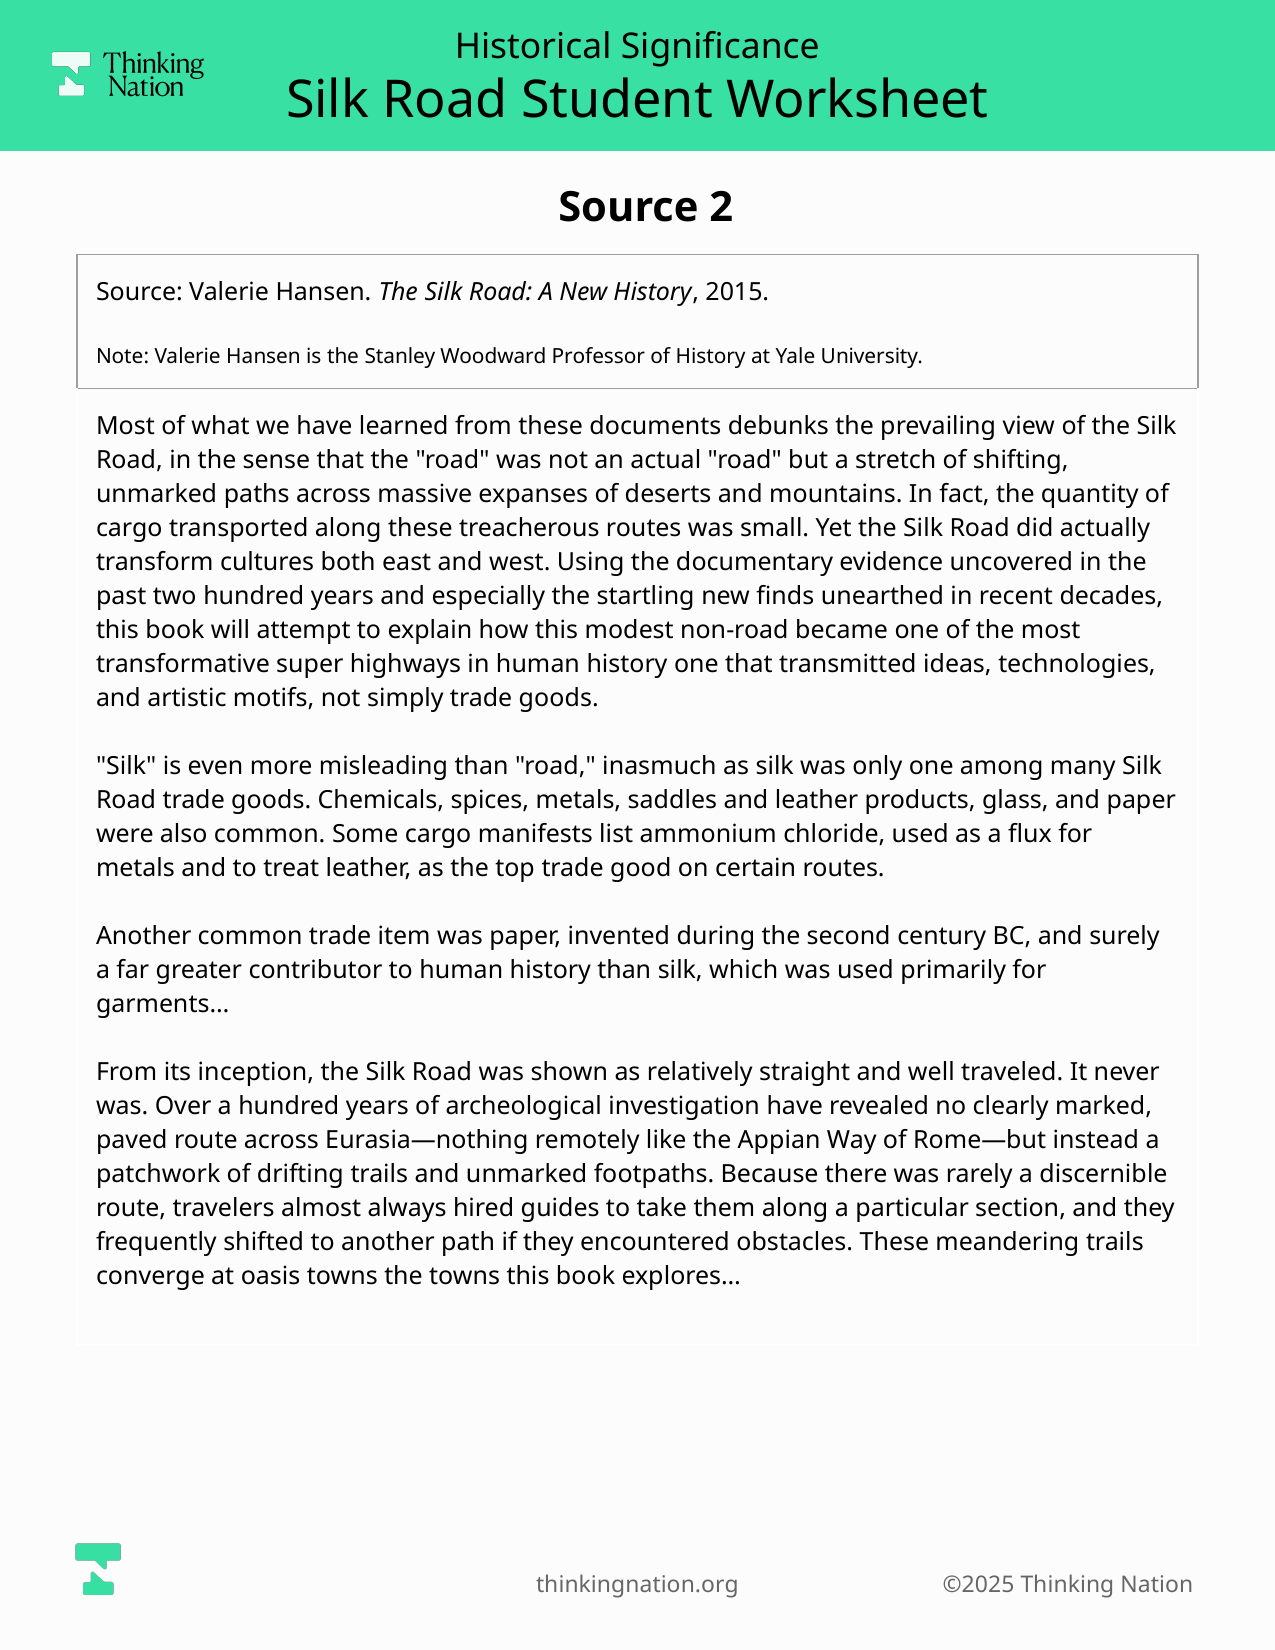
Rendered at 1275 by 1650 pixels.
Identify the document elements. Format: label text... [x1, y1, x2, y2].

text_box ©2025 Thinking Nation [907, 1553, 1210, 1605]
text_box Historical Significance Silk Road Student Worksheet [0, 0, 1275, 151]
text_box thinkingnation.org [486, 1553, 789, 1605]
picture [35, 37, 210, 110]
picture [62, 1533, 134, 1605]
table_cell Most of what we have learned from these documents debunks the prevailing view of the Silk Road, in the sense that the "road" was not an actual "road" but a stretch of shifting, unmarked paths across massive expanses of deserts and mountains. In fact, the quantity of cargo transported along these treacherous routes was small. Yet the Silk Road did actually transform cultures both east and west. Using the documentary evidence uncovered in the past two hundred years and especially the startling new finds unearthed in recent decades, this book will attempt to explain how this modest non-road became one of the most transformative super highways in human history one that transmitted ideas, technologies, and artistic motifs, not simply trade goods. "Silk" is even more misleading than "road," inasmuch as silk was only one among many Silk Road trade goods. Chemicals, spices, metals, saddles and leather products, glass, and paper were also common. Some cargo manifests list ammonium chloride, used as a flux for metals and to treat leather, as the top trade good on certain routes. Another common trade item was paper, invented during the second century BC, and surely a far greater contributor to human history than silk, which was used primarily for garments… From its inception, the Silk Road was shown as relatively straight and well traveled. It never was. Over a hundred years of archeological investigation have revealed no clearly marked, paved route across Eurasia—nothing remotely like the Appian Way of Rome—but instead a patchwork of drifting trails and unmarked footpaths. Because there was rarely a discernible route, travelers almost always hired guides to take them along a particular section, and they frequently shifted to another path if they encountered obstacles. These meandering trails converge at oasis towns the towns this book explores… [78, 389, 1197, 1344]
text_box Source 2 [527, 165, 765, 237]
table_header Source: Valerie Hansen. The Silk Road: A New History, 2015. Note: Valerie Hansen is the Stanley Woodward Professor of History at Yale University. [78, 255, 1197, 388]
